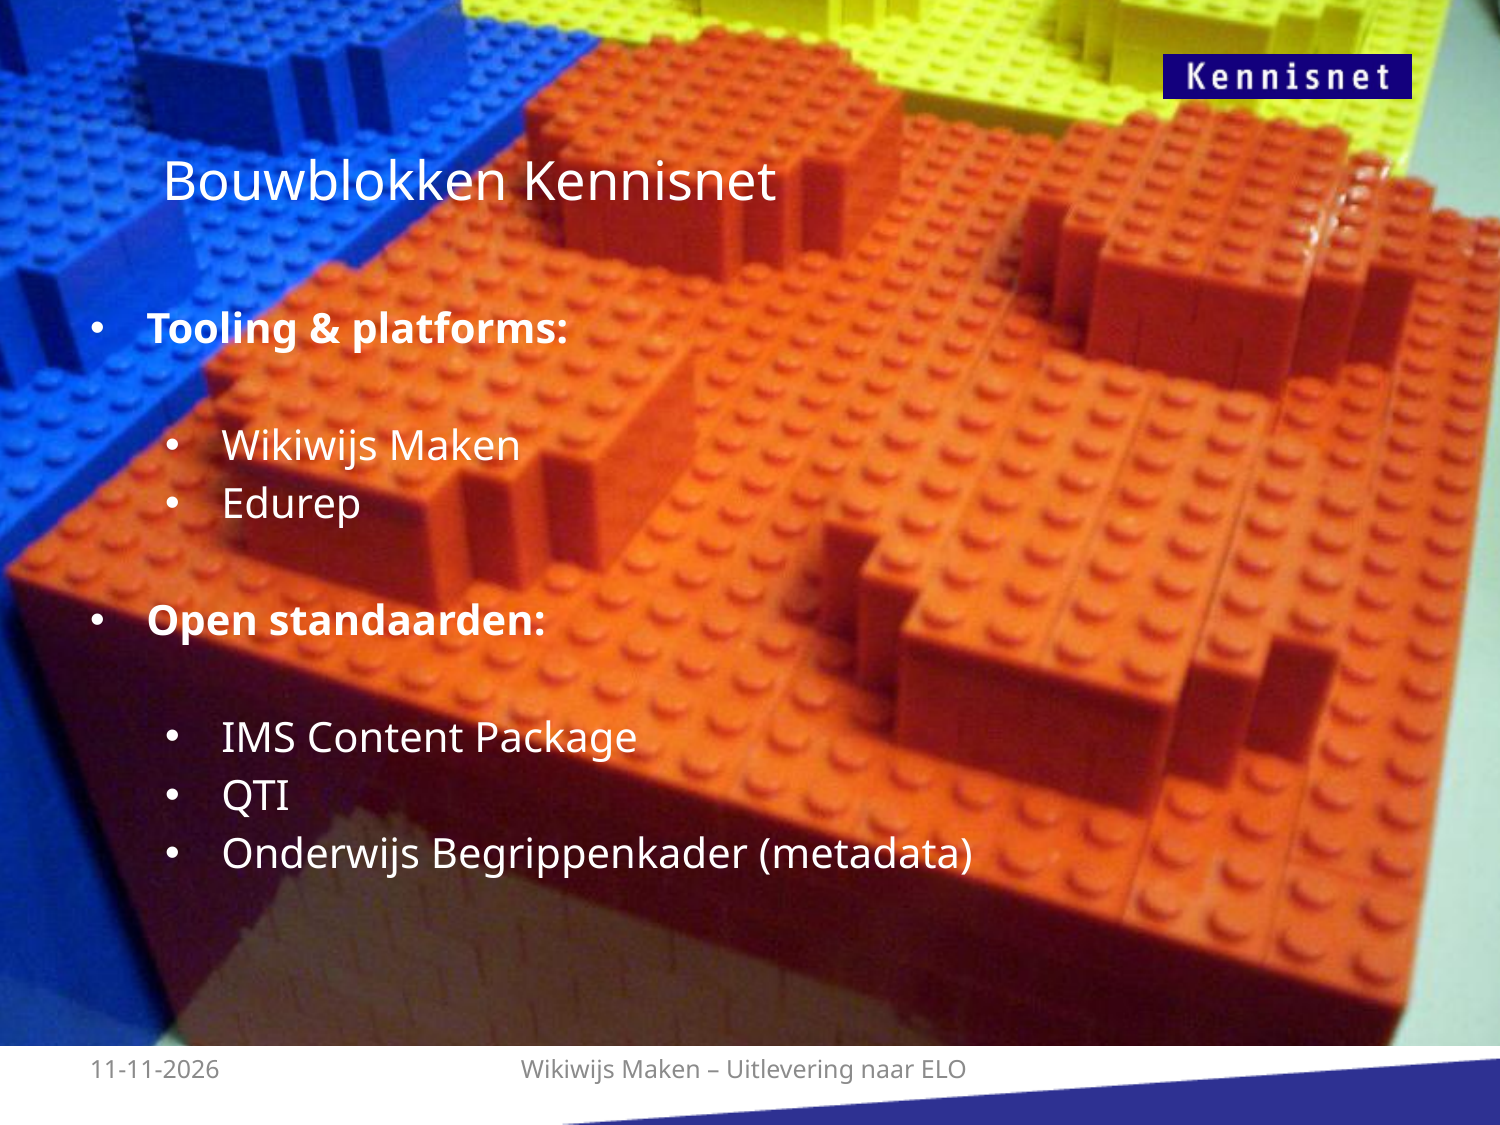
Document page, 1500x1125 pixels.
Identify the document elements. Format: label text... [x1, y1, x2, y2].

text_box 26-5-2014 [75, 1055, 278, 1106]
text_box Wikiwijs Maken – Uitlevering naar ELO [312, 1055, 1176, 1106]
picture [0, 0, 1500, 1125]
